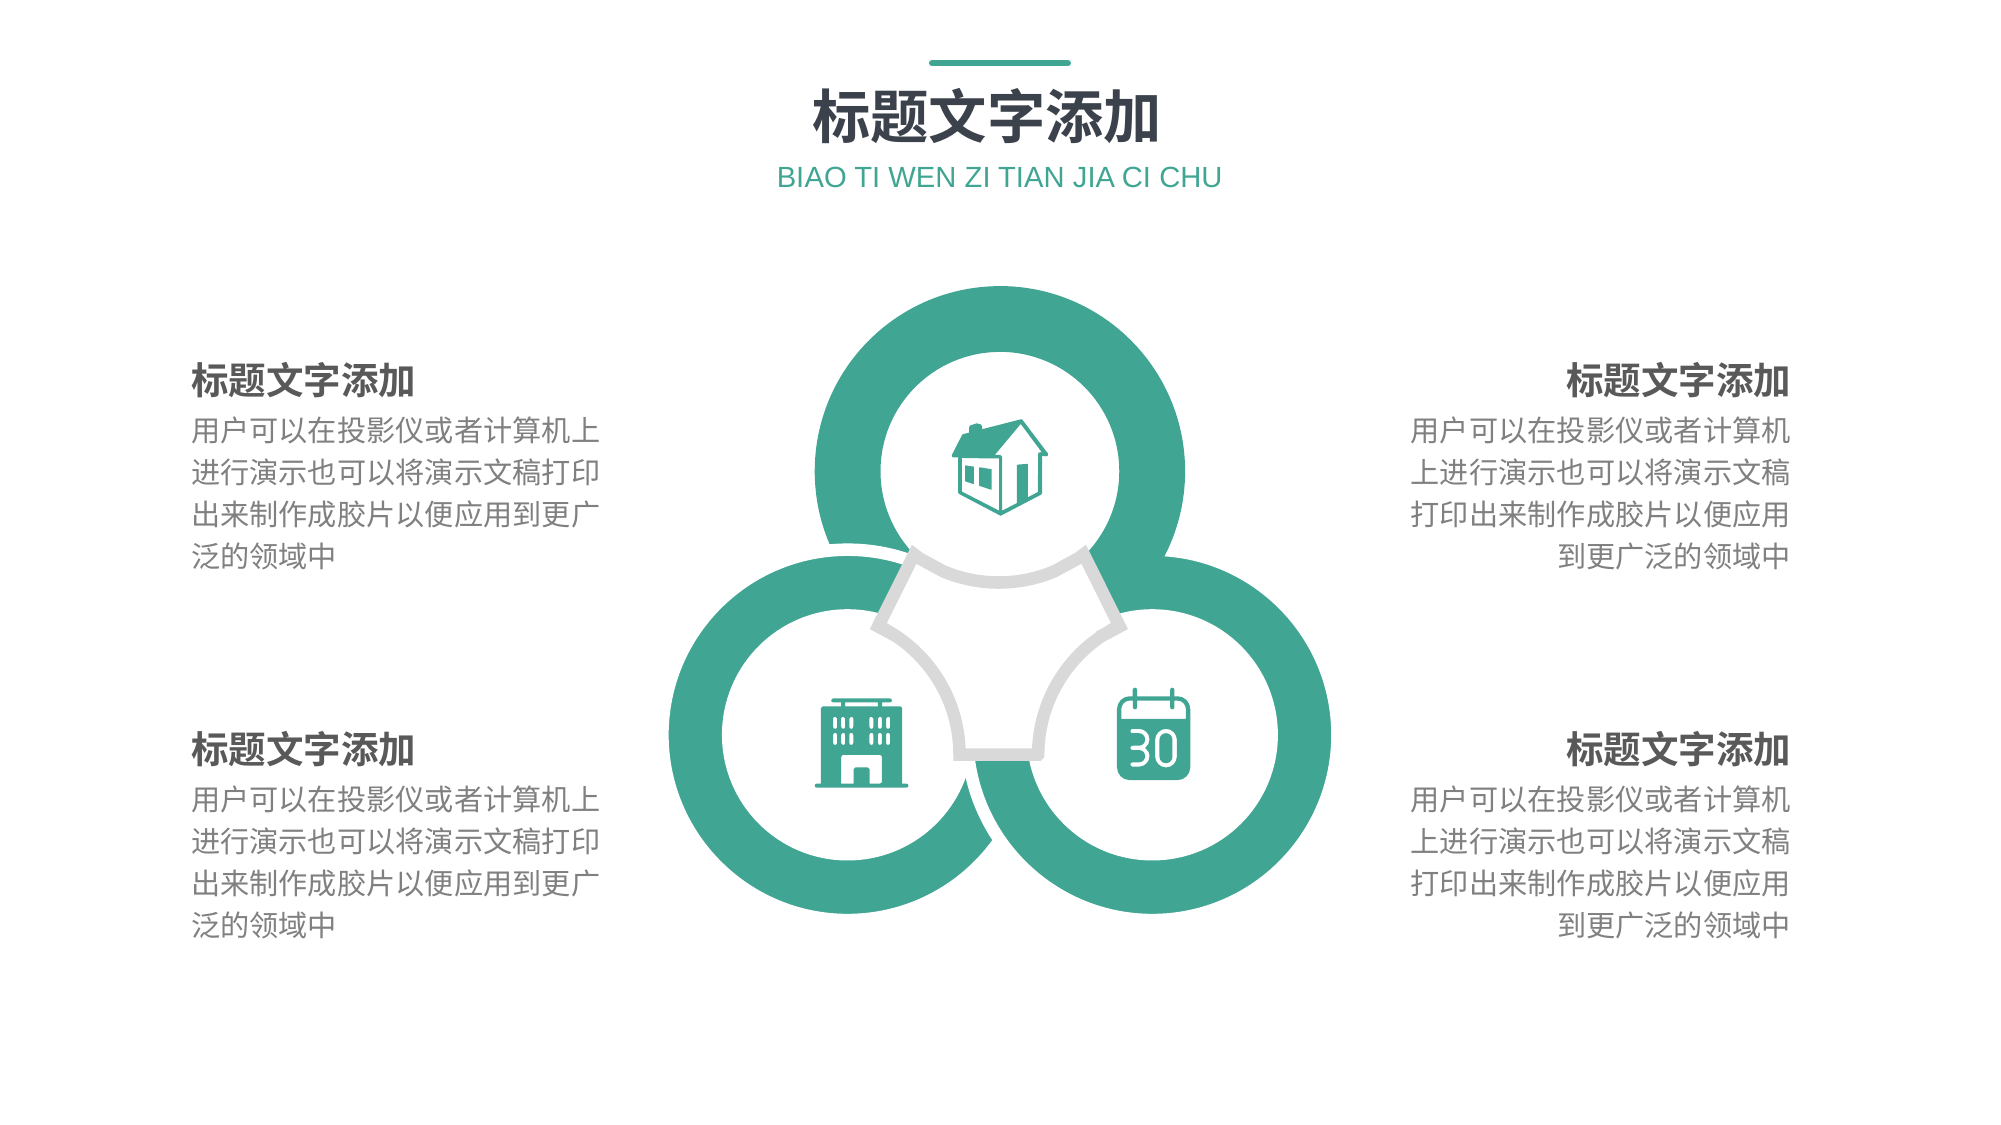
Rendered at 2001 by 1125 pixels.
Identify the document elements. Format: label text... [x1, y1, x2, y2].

text_box BIAO TI WEN ZI TIAN JIA CI CHU [762, 150, 1238, 201]
text_box 标题文字添加 [1437, 709, 1806, 778]
text_box 用户可以在投影仪或者计算机上进行演示也可以将演示文稿打印出来制作成胶片以便应用到更广泛的领域中 [176, 767, 622, 950]
text_box 标题文字添加 [176, 340, 545, 409]
text_box 用户可以在投影仪或者计算机上进行演示也可以将演示文稿打印出来制作成胶片以便应用到更广泛的领域中 [176, 398, 622, 581]
text_box 用户可以在投影仪或者计算机上进行演示也可以将演示文稿打印出来制作成胶片以便应用到更广泛的领域中 [1368, 398, 1806, 581]
text_box 标题文字添加 [1437, 340, 1806, 409]
text_box 标题文字添加 [176, 709, 545, 778]
text_box 用户可以在投影仪或者计算机上进行演示也可以将演示文稿打印出来制作成胶片以便应用到更广泛的领域中 [1368, 767, 1806, 950]
text_box 标题文字添加 [797, 73, 1202, 150]
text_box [662, 286, 1338, 921]
